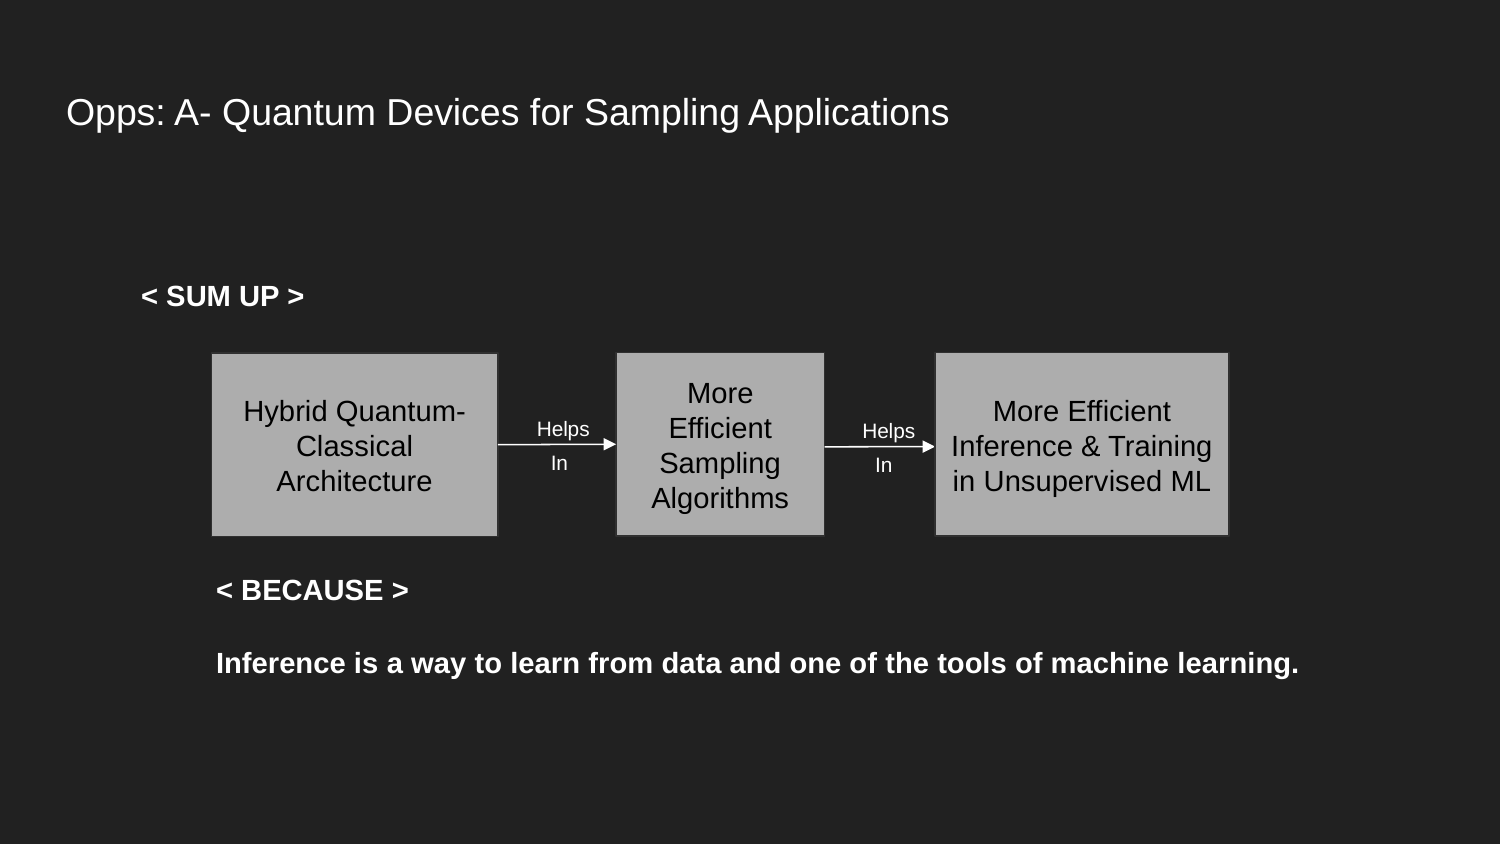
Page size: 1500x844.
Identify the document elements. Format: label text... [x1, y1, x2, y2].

text_box In [860, 436, 935, 446]
text_box Hybrid Quantum-Classical Architecture [211, 353, 498, 537]
text_box Helps [847, 402, 935, 446]
text_box Helps [521, 400, 617, 442]
text_box In [860, 454, 935, 489]
title Opps: A- Quantum Devices for Sampling Applications [51, 72, 1449, 167]
text_box In [535, 434, 631, 487]
list < SUM UP > < BECAUSE > Inference is a way to learn from data and one of the tools of machine learning. [51, 189, 1449, 750]
text_box More Efficient Inference & Training in Unsupervised ML [935, 352, 1229, 537]
text_box More Efficient Sampling Algorithms [616, 352, 825, 537]
